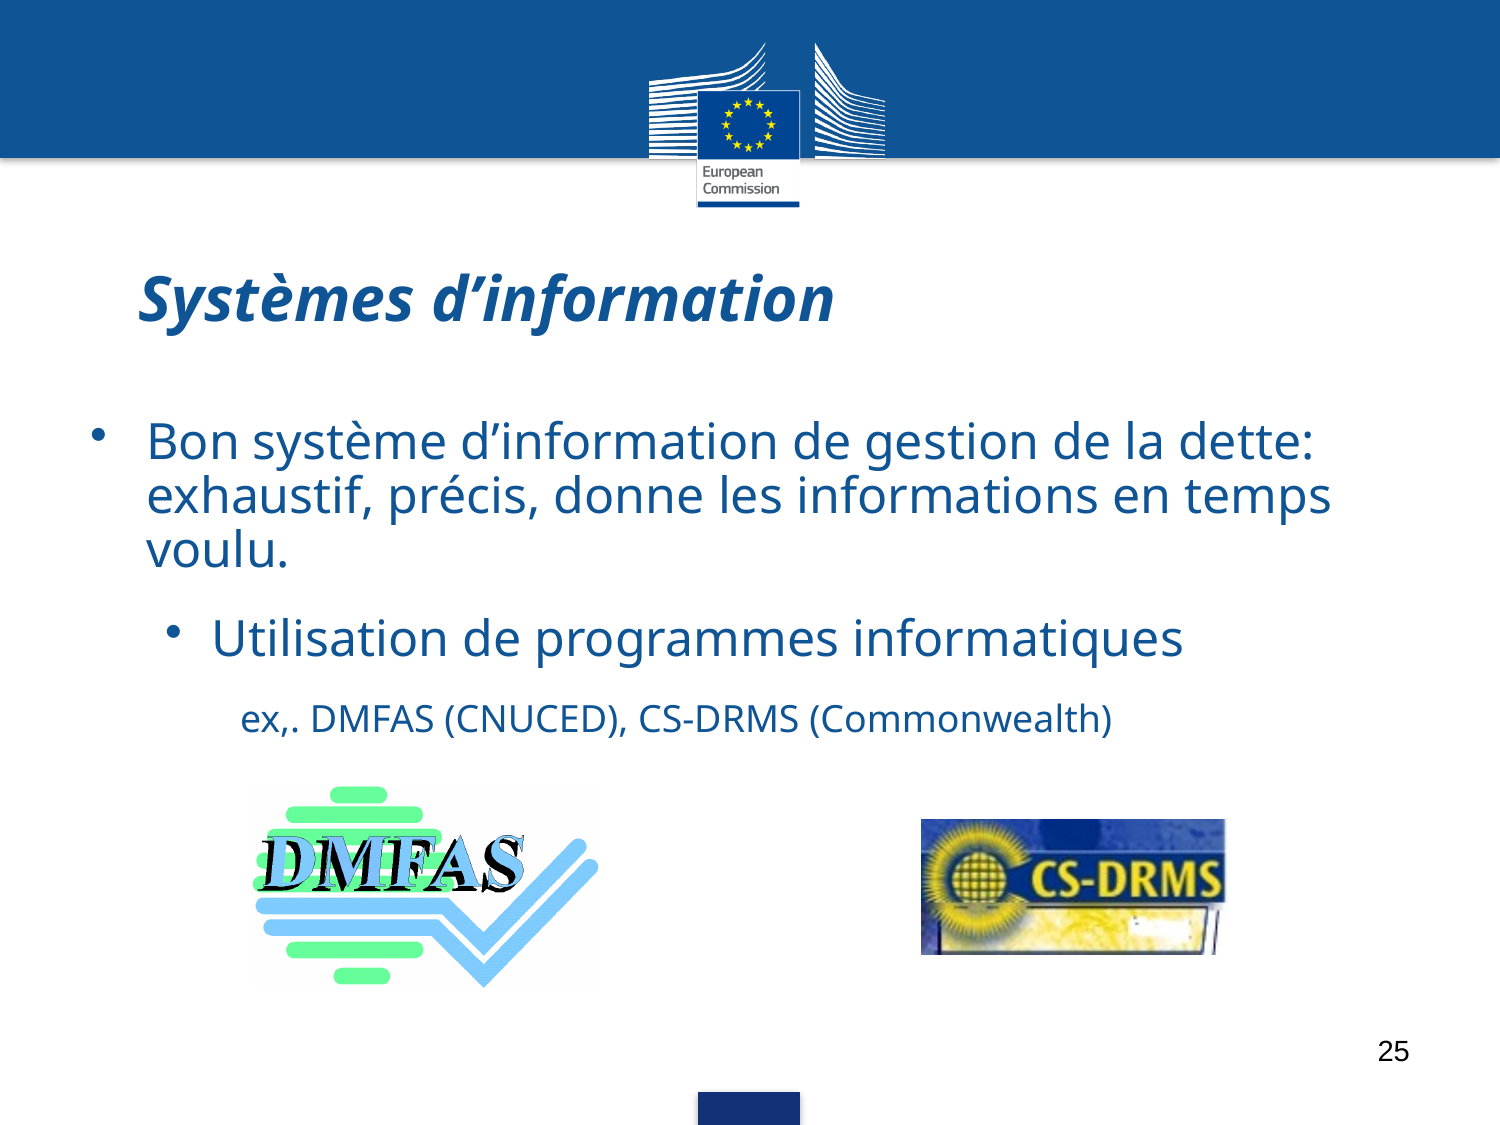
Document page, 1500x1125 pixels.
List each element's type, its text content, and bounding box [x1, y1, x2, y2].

picture [921, 819, 1229, 956]
title Systèmes d’information [64, 219, 1416, 374]
list Bon système d’information de gestion de la dette: exhaustif, précis, donne les informations en temps voulu. Utilisation de programmes informatiques ex,. DMFAS (CNUCED), CS-DRMS (Commonwealth) [74, 408, 1426, 988]
picture [253, 786, 599, 988]
slide_number 25 [1074, 1024, 1426, 1103]
picture [649, 42, 885, 208]
